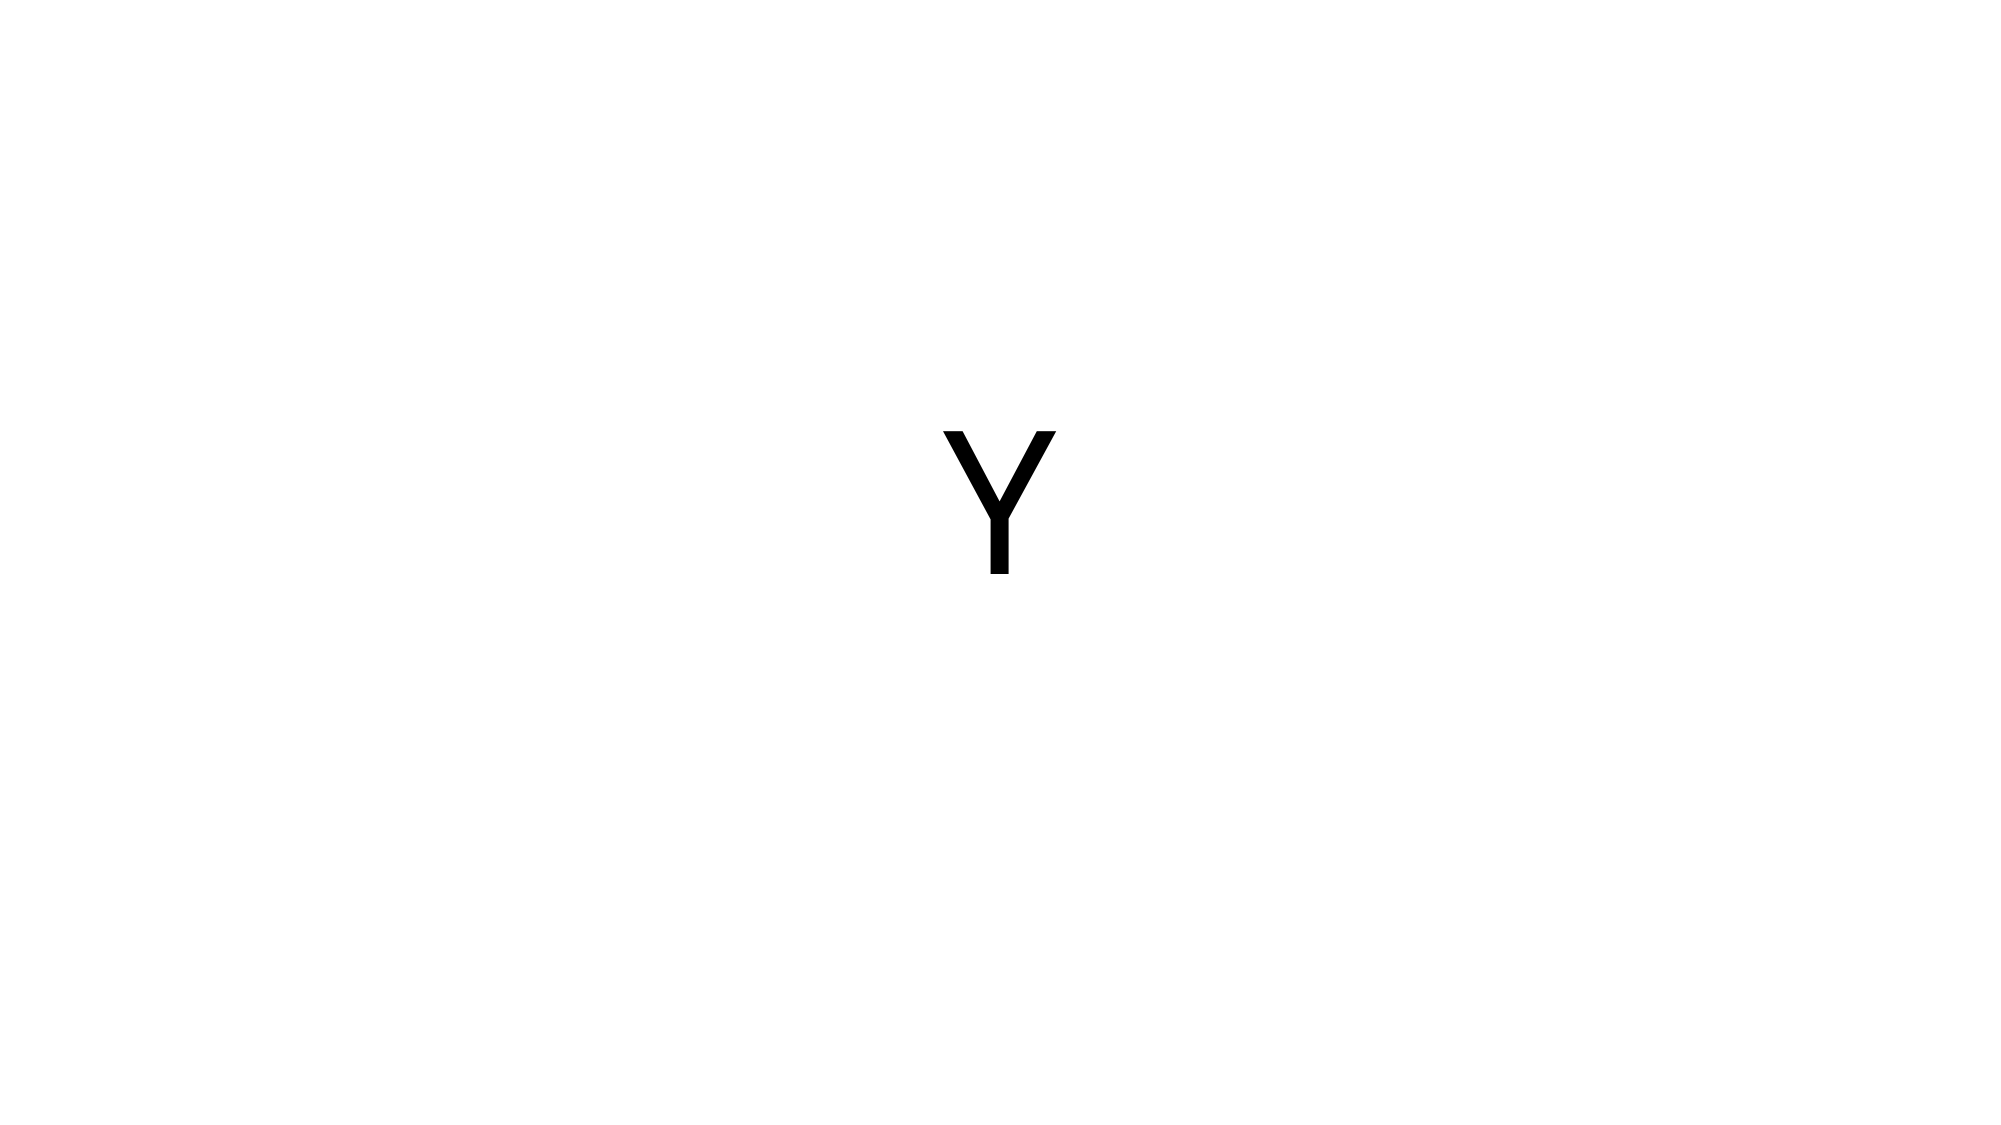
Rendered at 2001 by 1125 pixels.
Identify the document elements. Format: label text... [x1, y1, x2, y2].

title Y [137, 59, 1863, 960]
